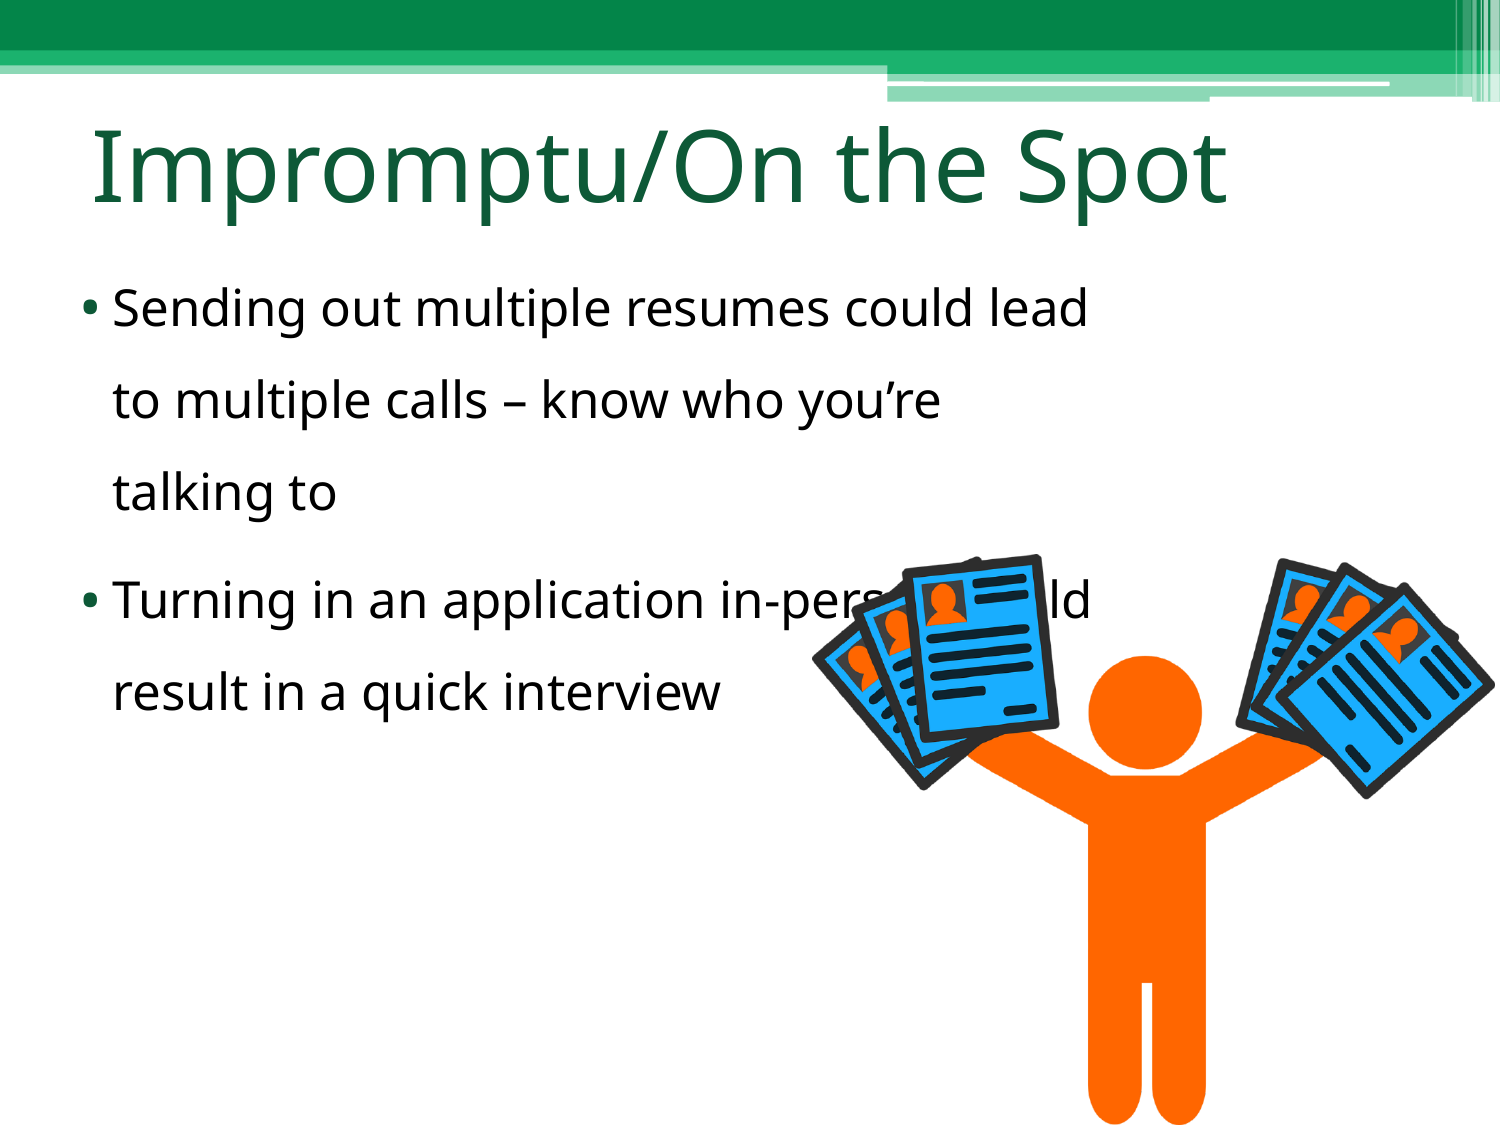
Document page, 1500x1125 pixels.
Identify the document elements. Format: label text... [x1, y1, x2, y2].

title Impromptu/On the Spot [76, 87, 1448, 238]
list Sending out multiple resumes could lead to multiple calls – know who you’re talking to Turning in an application in-person could result in a quick interview [52, 237, 1125, 1100]
picture [812, 554, 1495, 1125]
